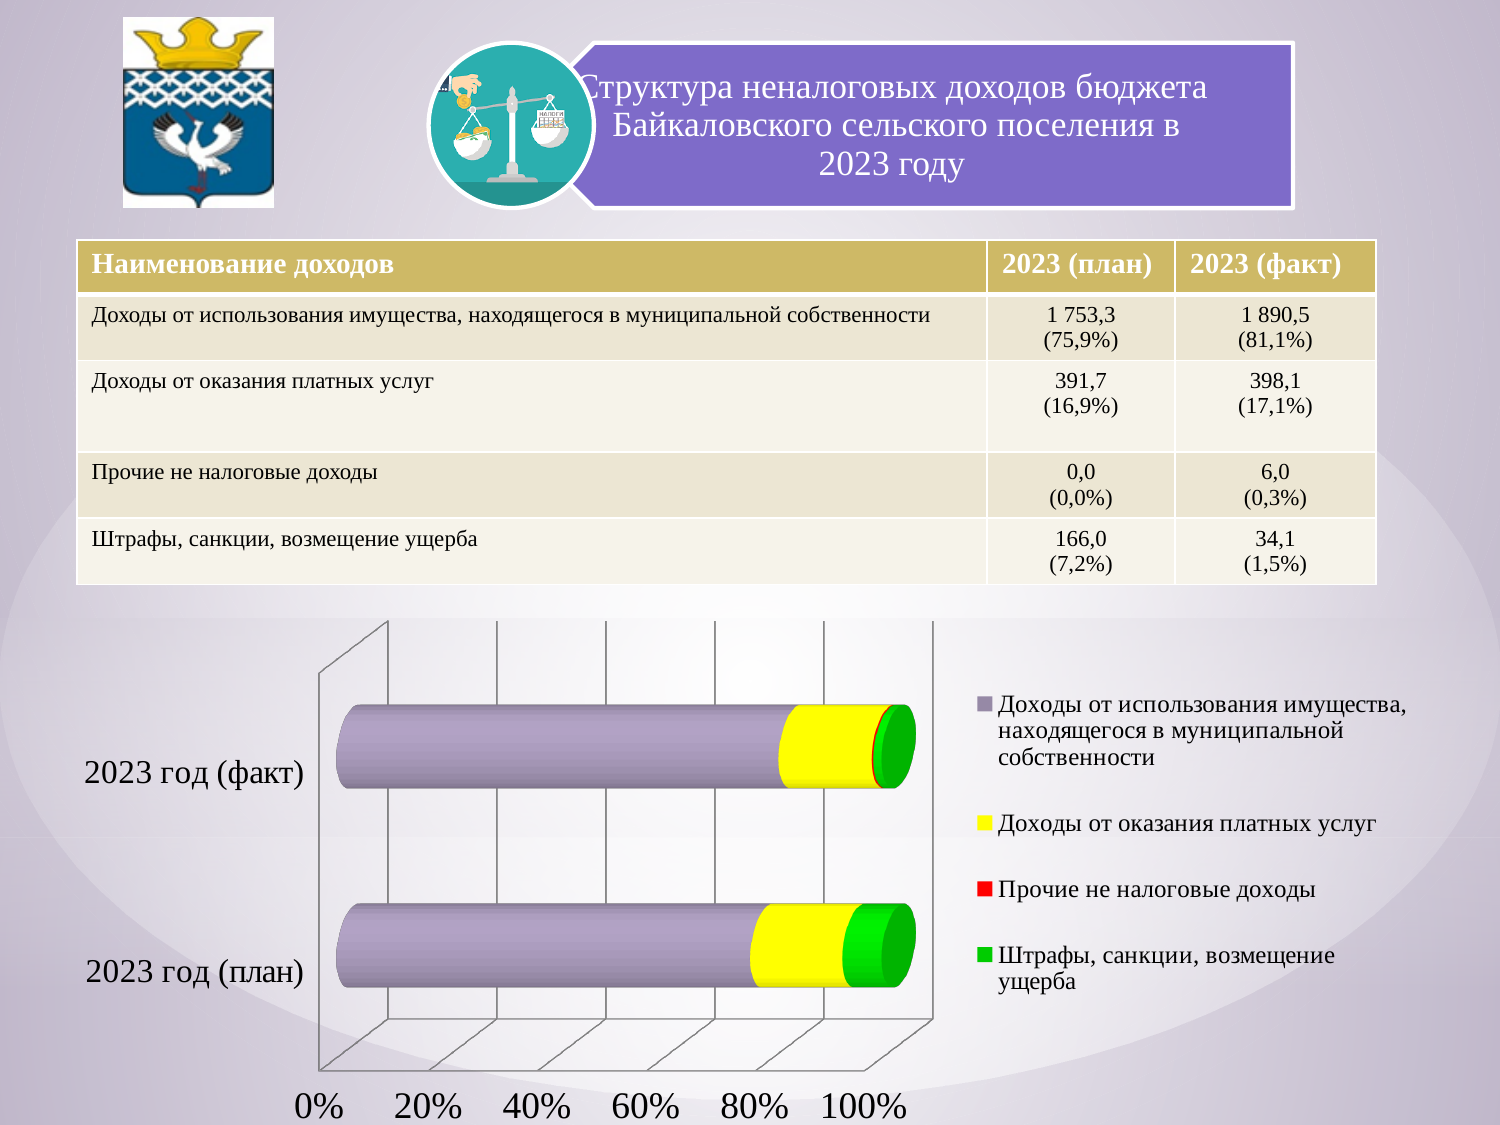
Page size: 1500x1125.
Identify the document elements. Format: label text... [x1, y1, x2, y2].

table_header Наименование доходов [78, 241, 986, 292]
table_cell 34,1 (1,5%) [1176, 519, 1375, 584]
table_cell Прочие не налоговые доходы [78, 453, 986, 517]
table_cell 0,0 (0,0%) [988, 453, 1174, 517]
table_cell Штрафы, санкции, возмещение ущерба [78, 519, 986, 584]
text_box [282, 42, 1449, 209]
table_cell 6,0 (0,3%) [1176, 453, 1375, 517]
table_cell 1 890,5 (81,1%) [1176, 297, 1375, 360]
table_cell 166,0 (7,2%) [988, 519, 1174, 584]
picture [123, 17, 274, 209]
table_cell Доходы от оказания платных услуг [78, 361, 986, 451]
table_cell 398,1 (17,1%) [1176, 361, 1375, 451]
table_header 2023 (план) [988, 241, 1174, 292]
table_cell 391,7 (16,9%) [988, 361, 1174, 451]
table_header 2023 (факт) [1176, 241, 1375, 292]
table_cell 1 753,3 (75,9%) [988, 297, 1174, 360]
table_cell Доходы от использования имущества, находящегося в муниципальной собственности [78, 297, 986, 360]
chart [52, 609, 1424, 1125]
